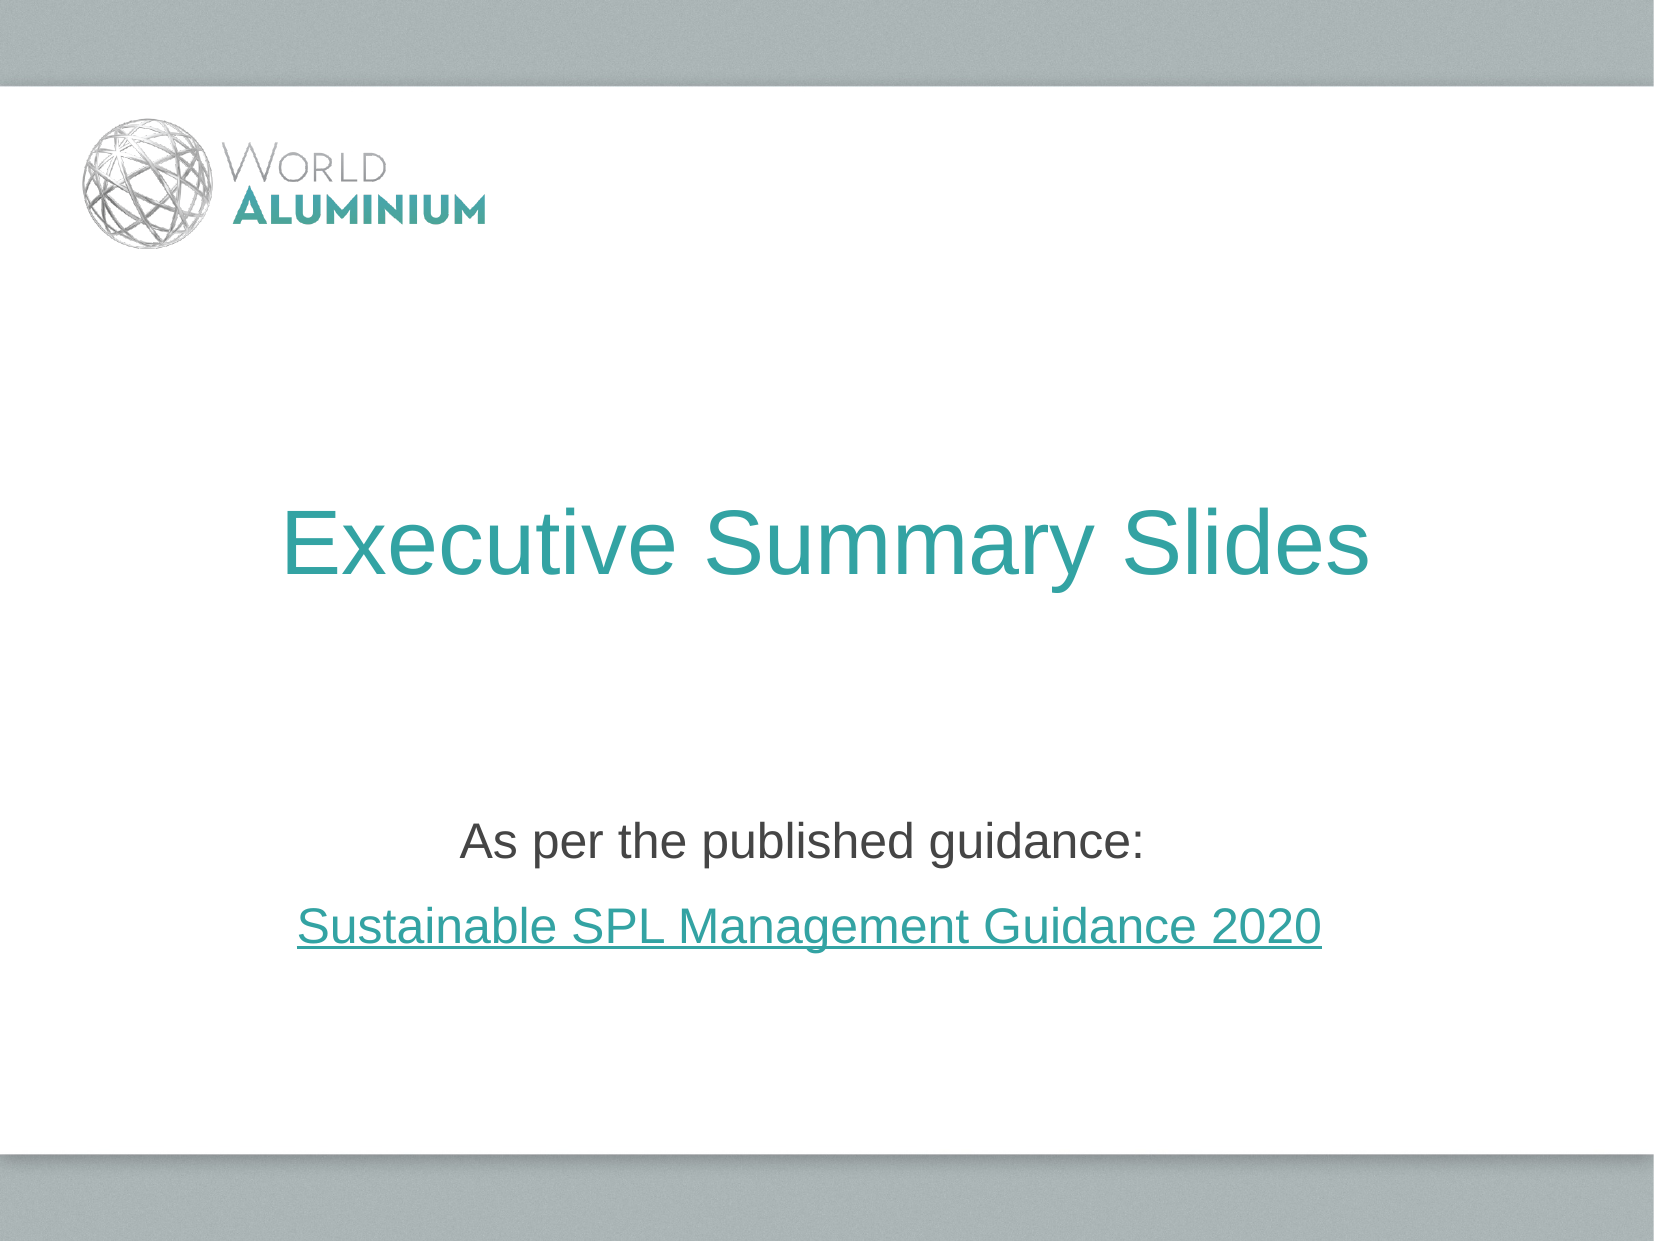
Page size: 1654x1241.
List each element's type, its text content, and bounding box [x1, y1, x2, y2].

picture [0, 0, 1654, 1241]
title Executive Summary Slides [99, 466, 1555, 621]
list As per the published guidance: Sustainable SPL Management Guidance 2020 [82, 808, 1537, 1141]
